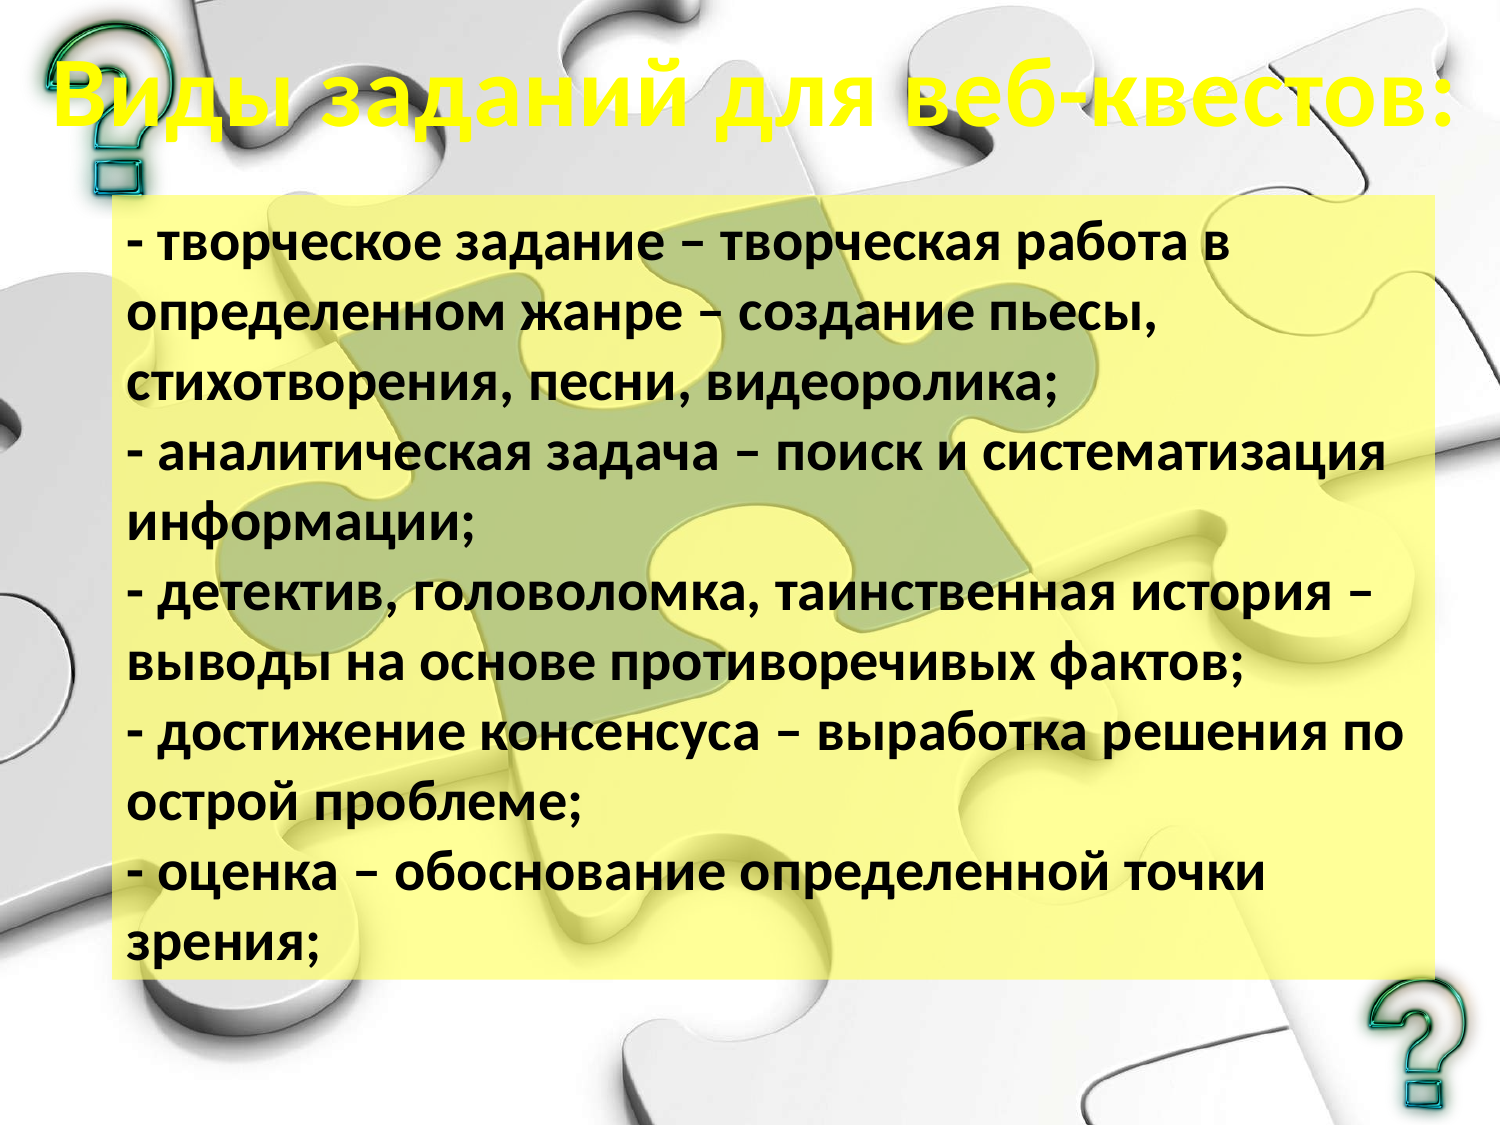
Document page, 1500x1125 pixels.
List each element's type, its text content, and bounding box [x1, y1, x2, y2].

text_box - творческое задание – творческая работа в определенном жанре – создание пьесы, стихотворения, песни, видеоролика; - аналитическая задача – поиск и систематизация информации; - детектив, головоломка, таинственная история – выводы на основе противоречивых фактов; - достижение консенсуса – выработка решения по острой проблеме; - оценка – обоснование определенной точки зрения; [112, 195, 1435, 980]
picture [0, 0, 1500, 1125]
text_box Виды заданий для веб-квестов: [223, 19, 1499, 155]
